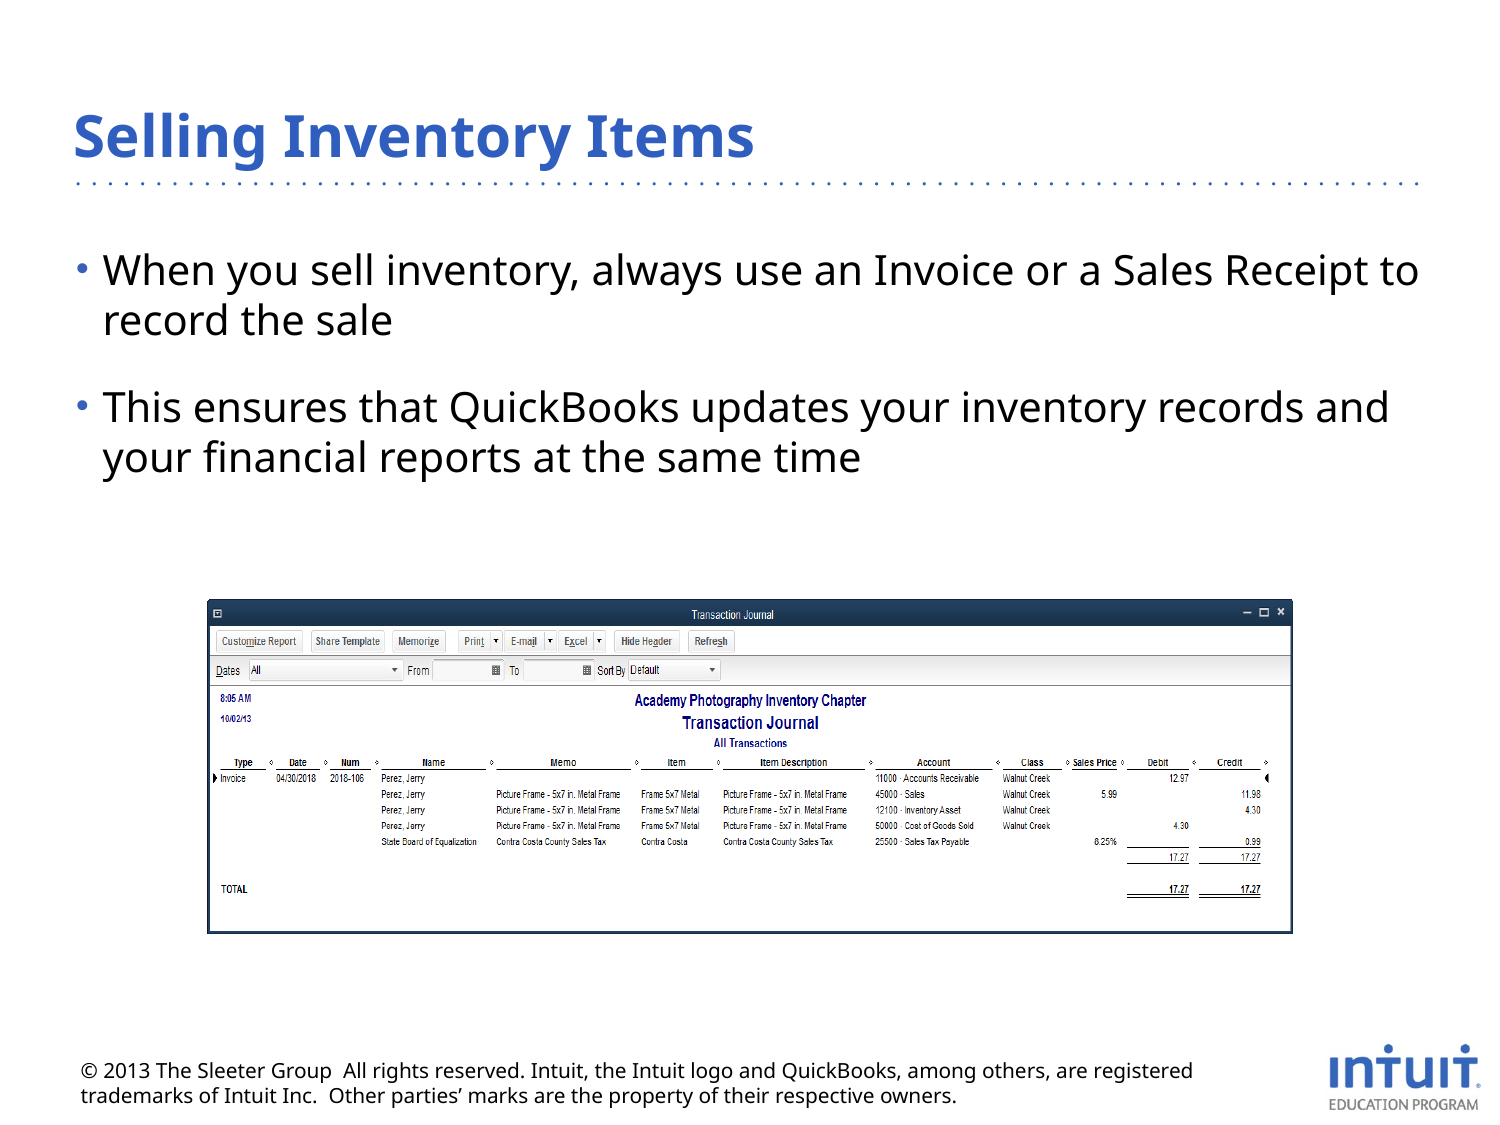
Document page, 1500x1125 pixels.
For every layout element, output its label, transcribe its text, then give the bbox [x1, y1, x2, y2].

picture [207, 599, 1293, 934]
picture [1325, 1039, 1485, 1116]
list When you sell inventory, always use an Invoice or a Sales Receipt to record the sale This ensures that QuickBooks updates your inventory records and your financial reports at the same time [75, 235, 1424, 1012]
title Selling Inventory Items [73, 62, 1424, 169]
